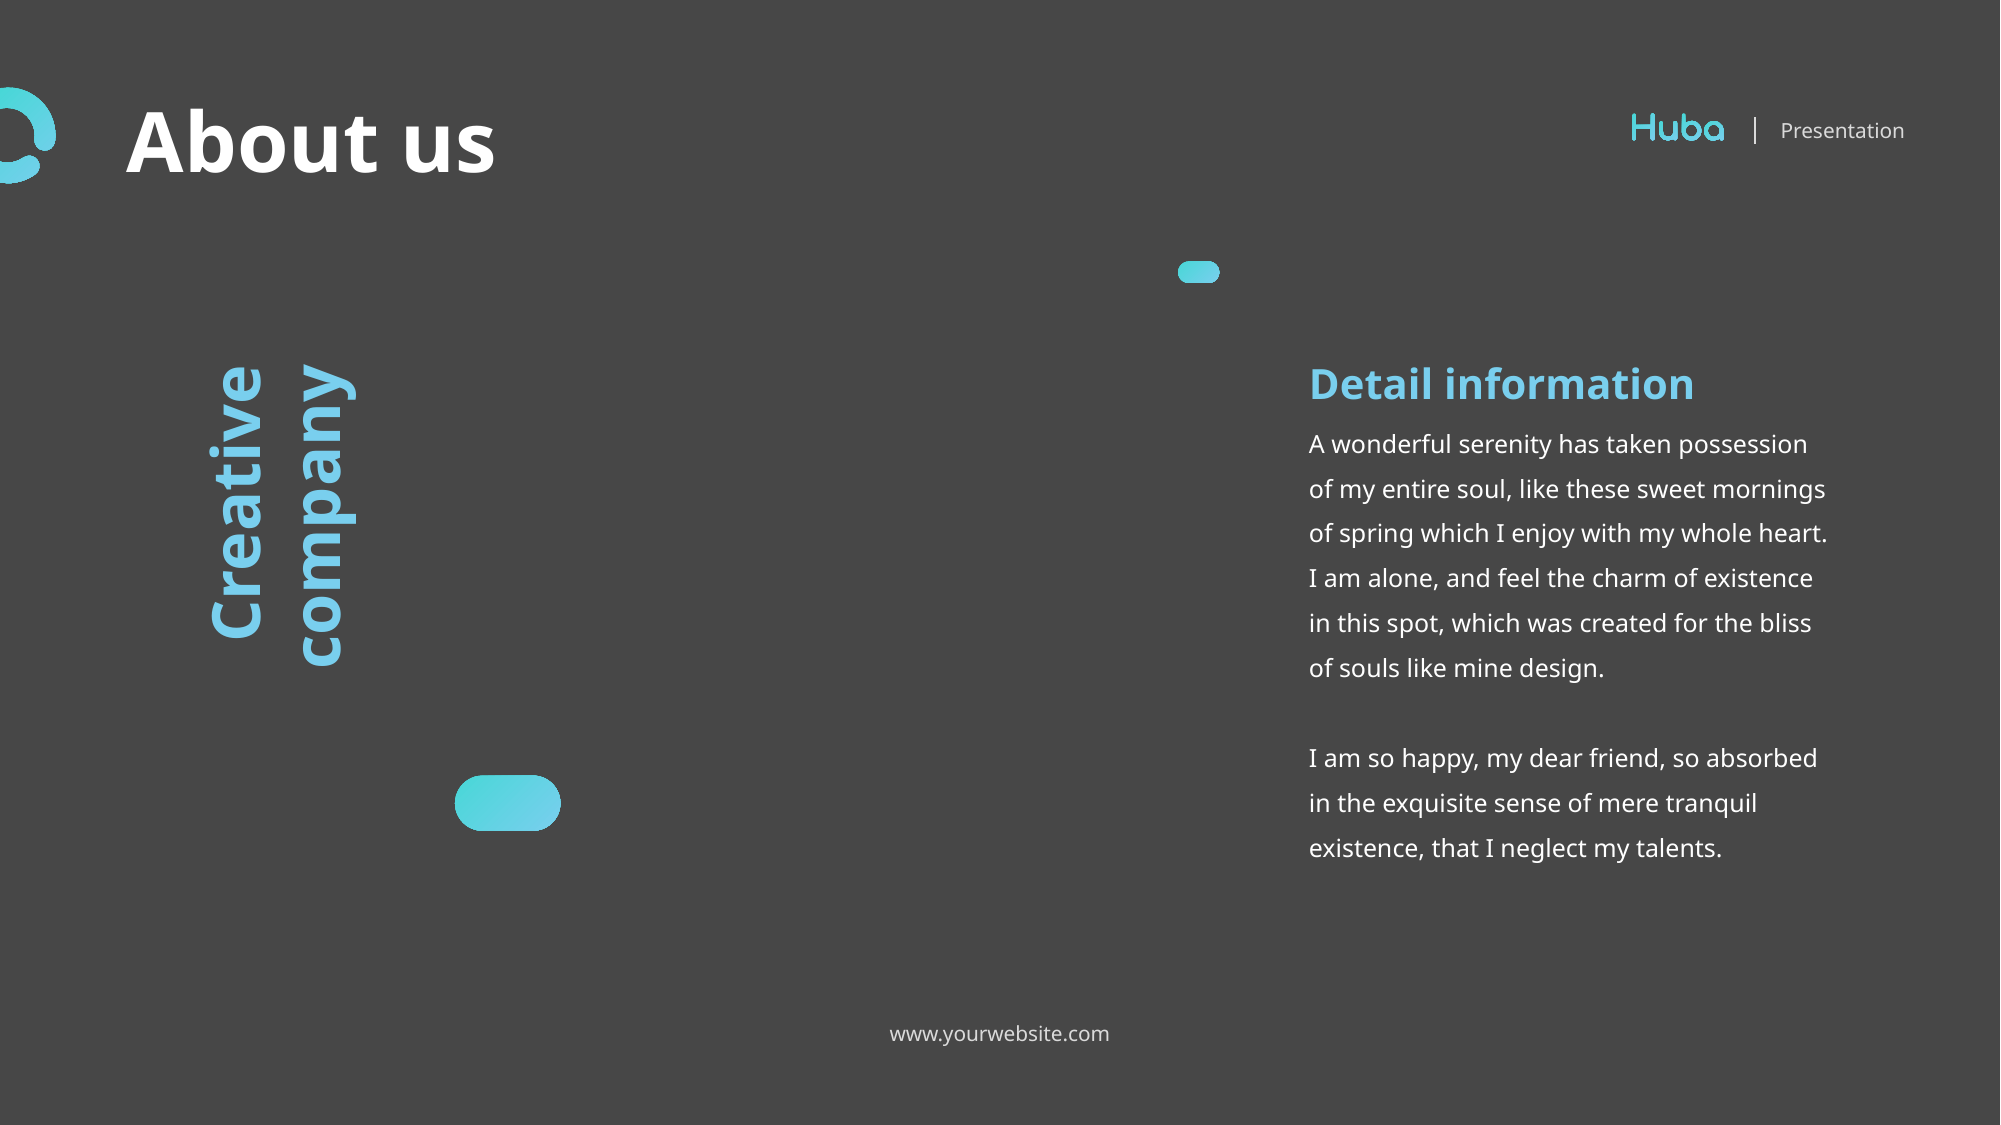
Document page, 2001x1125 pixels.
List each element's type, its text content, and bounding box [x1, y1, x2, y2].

text_box [0, 155, 40, 184]
picture [507, 349, 1150, 883]
text_box Creative company [186, 350, 362, 819]
text_box [453, 774, 507, 832]
text_box A wonderful serenity has taken possession of my entire soul, like these sweet mornings of spring which I enjoy with my whole heart. I am alone, and feel the charm of existence in this spot, which was created for the bliss of souls like mine design. I am so happy, my dear friend, so absorbed in the exquisite sense of mere tranquil existence, that I neglect my talents. [1294, 405, 1848, 870]
text_box [0, 87, 56, 151]
text_box www.yourwebsite.com [692, 1012, 1308, 1053]
text_box [1177, 260, 1221, 285]
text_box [1632, 113, 1724, 141]
text_box Presentation [1765, 110, 1984, 151]
text_box Detail information [1294, 350, 1730, 415]
list About us [111, 77, 1057, 200]
